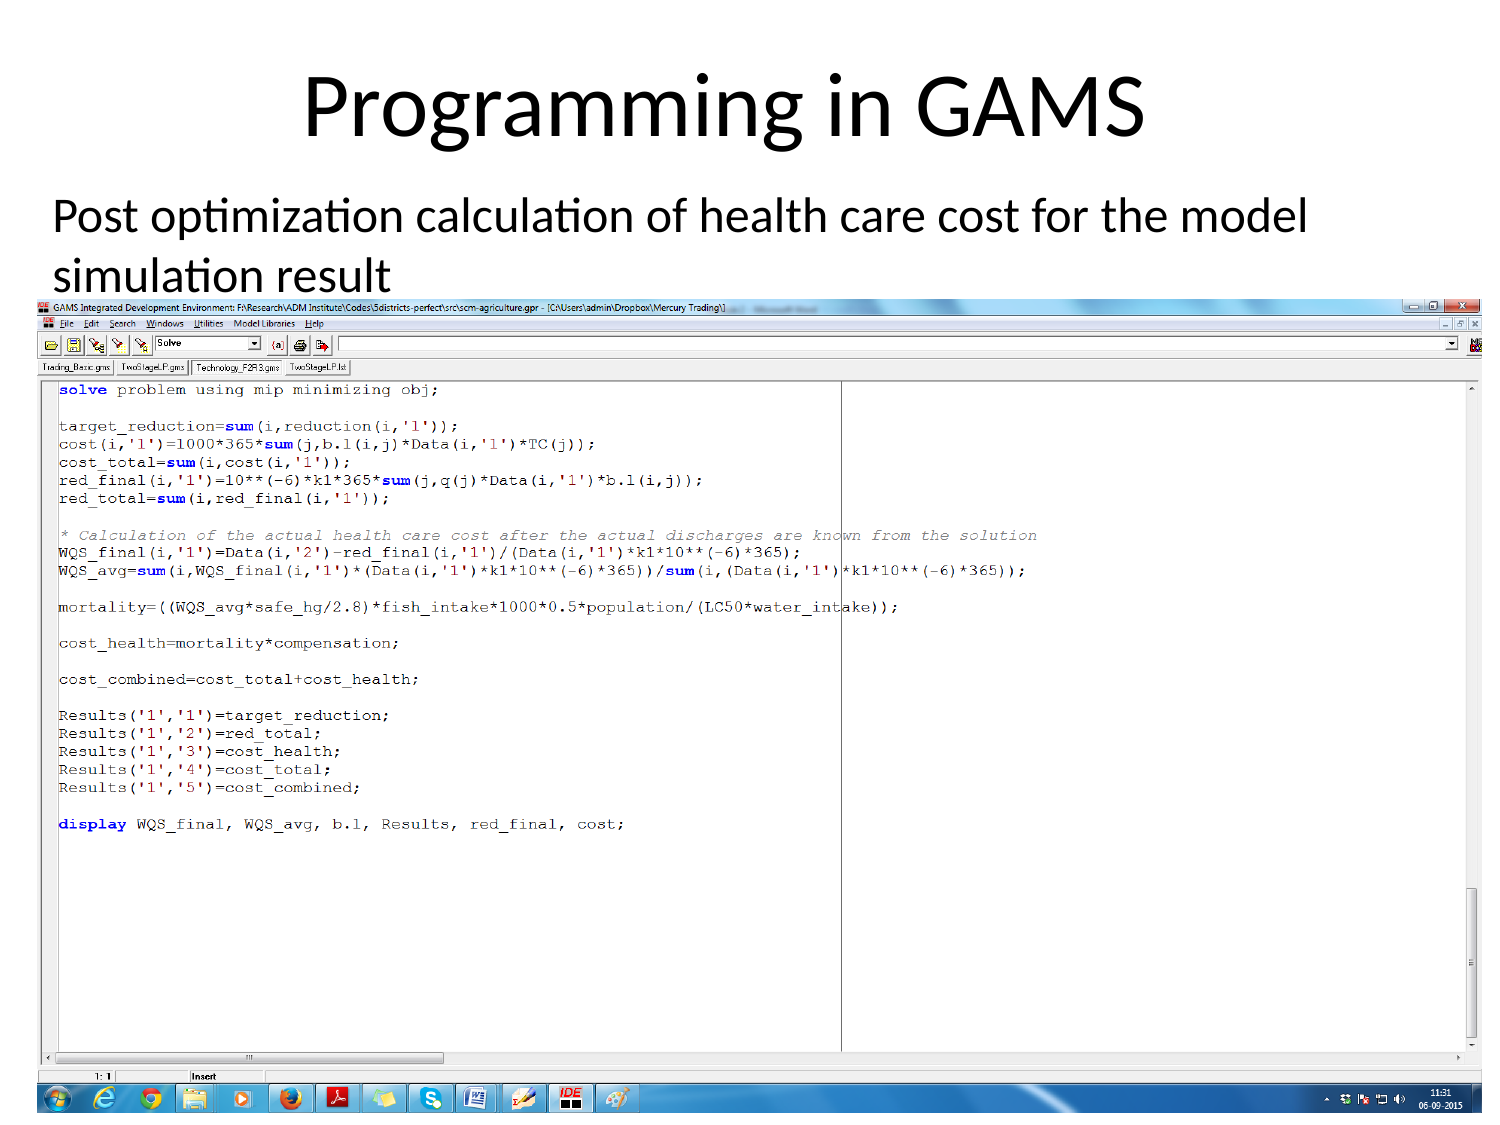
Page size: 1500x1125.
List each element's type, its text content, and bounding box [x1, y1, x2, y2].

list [37, 299, 1483, 1113]
text_box Post optimization calculation of health care cost for the model simulation result [37, 174, 1413, 299]
title Programming in GAMS [50, 6, 1400, 174]
